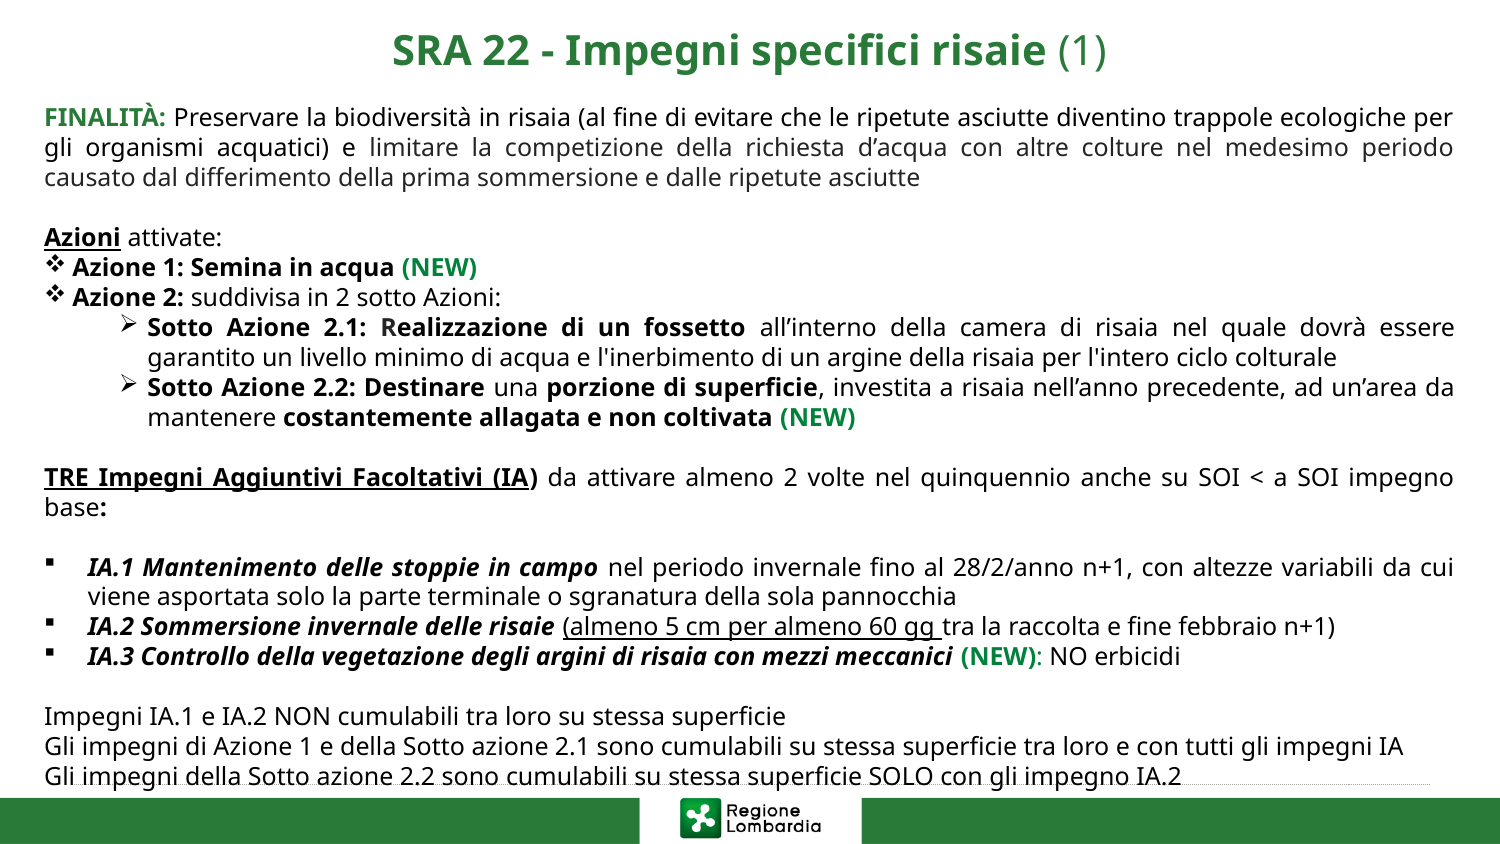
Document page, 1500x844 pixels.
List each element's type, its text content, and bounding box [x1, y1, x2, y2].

picture [0, 0, 1500, 844]
title SRA 22 - Impegni specifici risaie (1) [150, 24, 1350, 94]
text_box FINALITÀ: Preservare la biodiversità in risaia (al fine di evitare che le ripetute asciutte diventino trappole ecologiche per gli organismi acquatici) e limitare la competizione della richiesta d’acqua con altre colture nel medesimo periodo causato dal differimento della prima sommersione e dalle ripetute asciutte Azioni attivate: Azione 1: Semina in acqua (NEW) Azione 2: suddivisa in 2 sotto Azioni: Sotto Azione 2.1: Realizzazione di un fossetto all’interno della camera di risaia nel quale dovrà essere garantito un livello minimo di acqua e l'inerbimento di un argine della risaia per l'intero ciclo colturale Sotto Azione 2.2: Destinare una porzione di superficie, investita a risaia nell’anno precedente, ad un’area da mantenere costantemente allagata e non coltivata (NEW) TRE Impegni Aggiuntivi Facoltativi (IA) da attivare almeno 2 volte nel quinquennio anche su SOI < a SOI impegno base: IA.1 Mantenimento delle stoppie in campo nel periodo invernale fino al 28/2/anno n+1, con altezze variabili da cui viene asportata solo la parte terminale o sgranatura della sola pannocchia IA.2 Sommersione invernale delle risaie (almeno 5 cm per almeno 60 gg tra la raccolta e fine febbraio n+1) IA.3 Controllo della vegetazione degli argini di risaia con mezzi meccanici (NEW): NO erbicidi Impegni IA.1 e IA.2 NON cumulabili tra loro su stessa superficie Gli impegni di Azione 1 e della Sotto azione 2.1 sono cumulabili su stessa superficie tra loro e con tutti gli impegni IA Gli impegni della Sotto azione 2.2 sono cumulabili su stessa superficie SOLO con gli impegno IA.2 [29, 94, 1471, 798]
